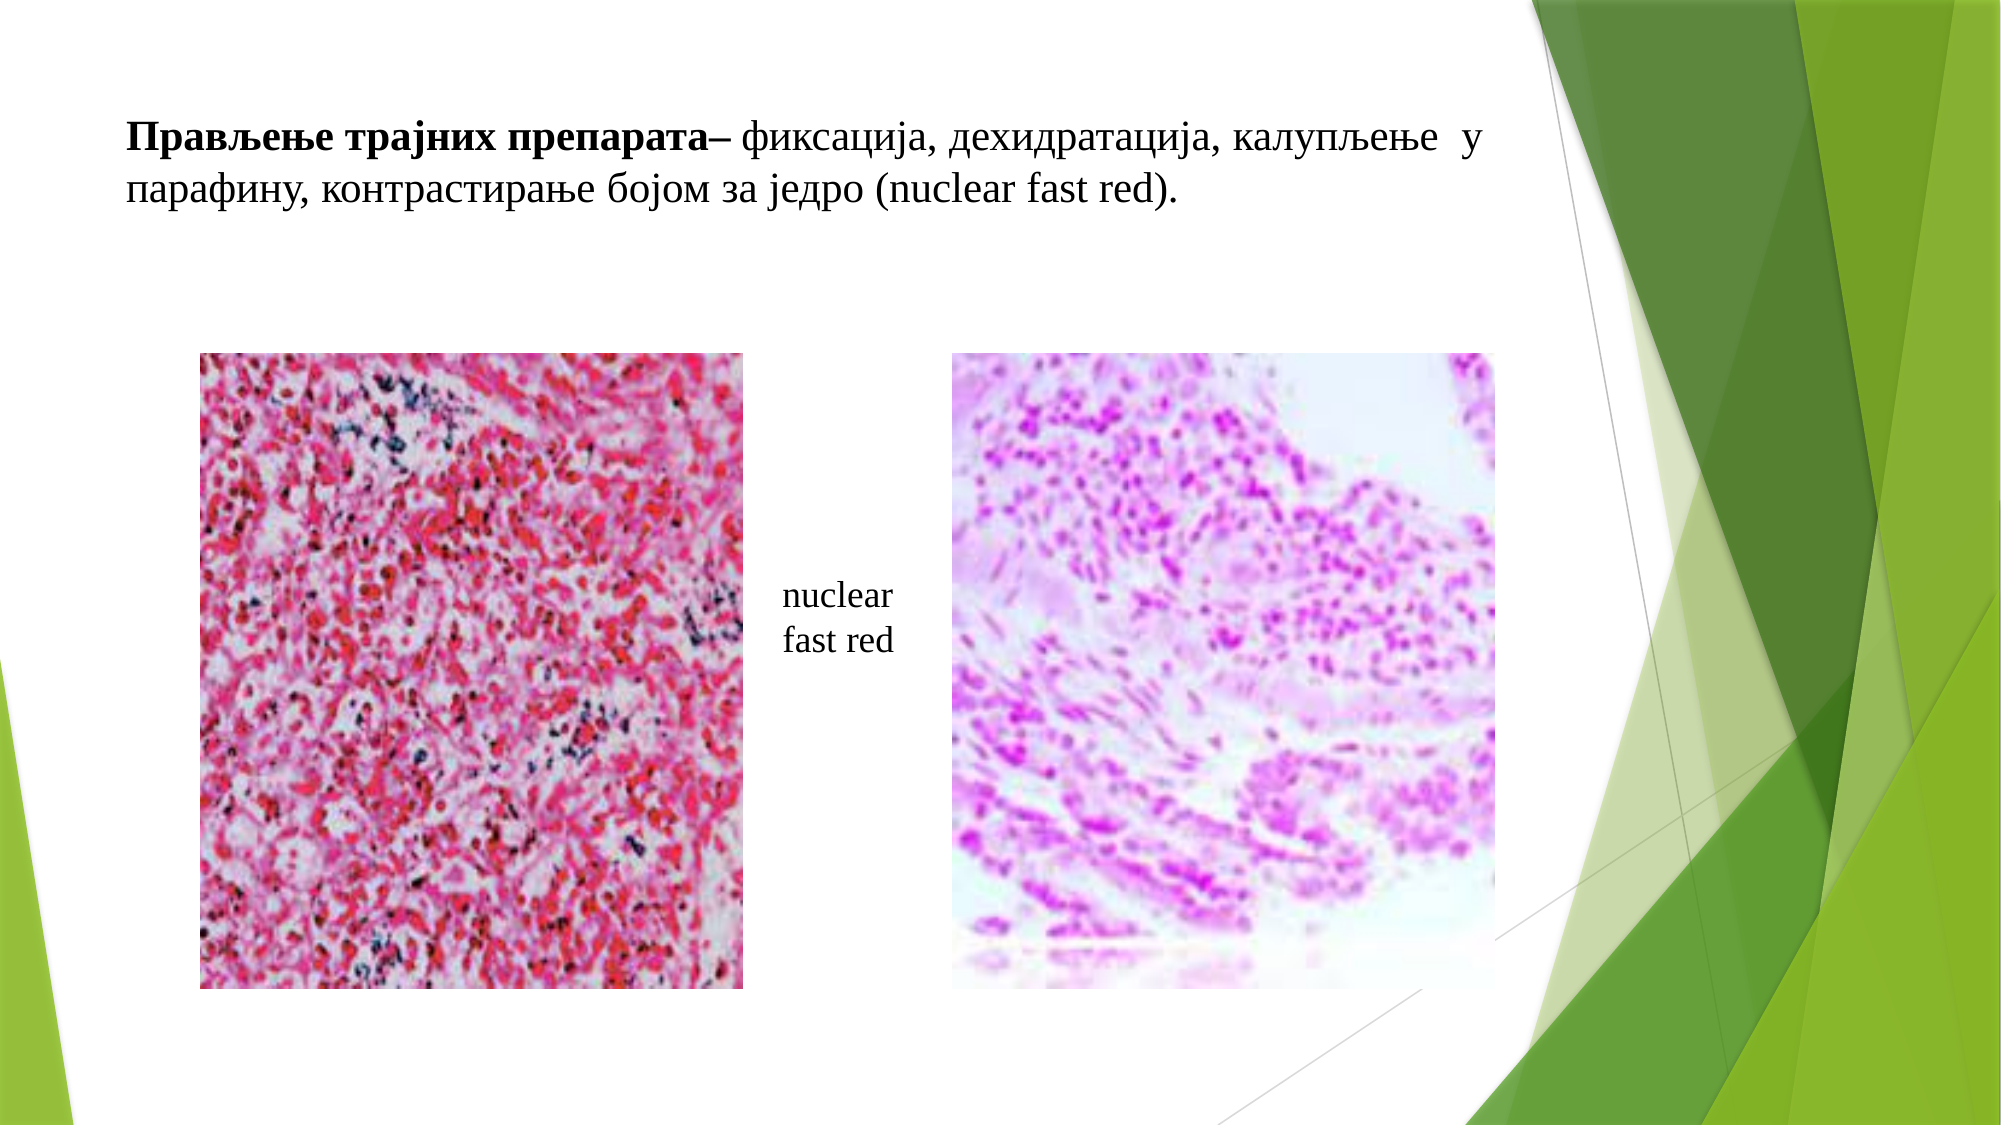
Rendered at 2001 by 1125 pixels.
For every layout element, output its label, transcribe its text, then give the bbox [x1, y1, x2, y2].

picture [952, 352, 1496, 990]
title Прављење трајних препарата– фиксација, дехидратација, калупљење у парафину, контрастирање бојом за једро (nuclear fast red). [111, 99, 1522, 317]
picture [200, 352, 743, 990]
text_box nuclear fast red [767, 562, 930, 668]
